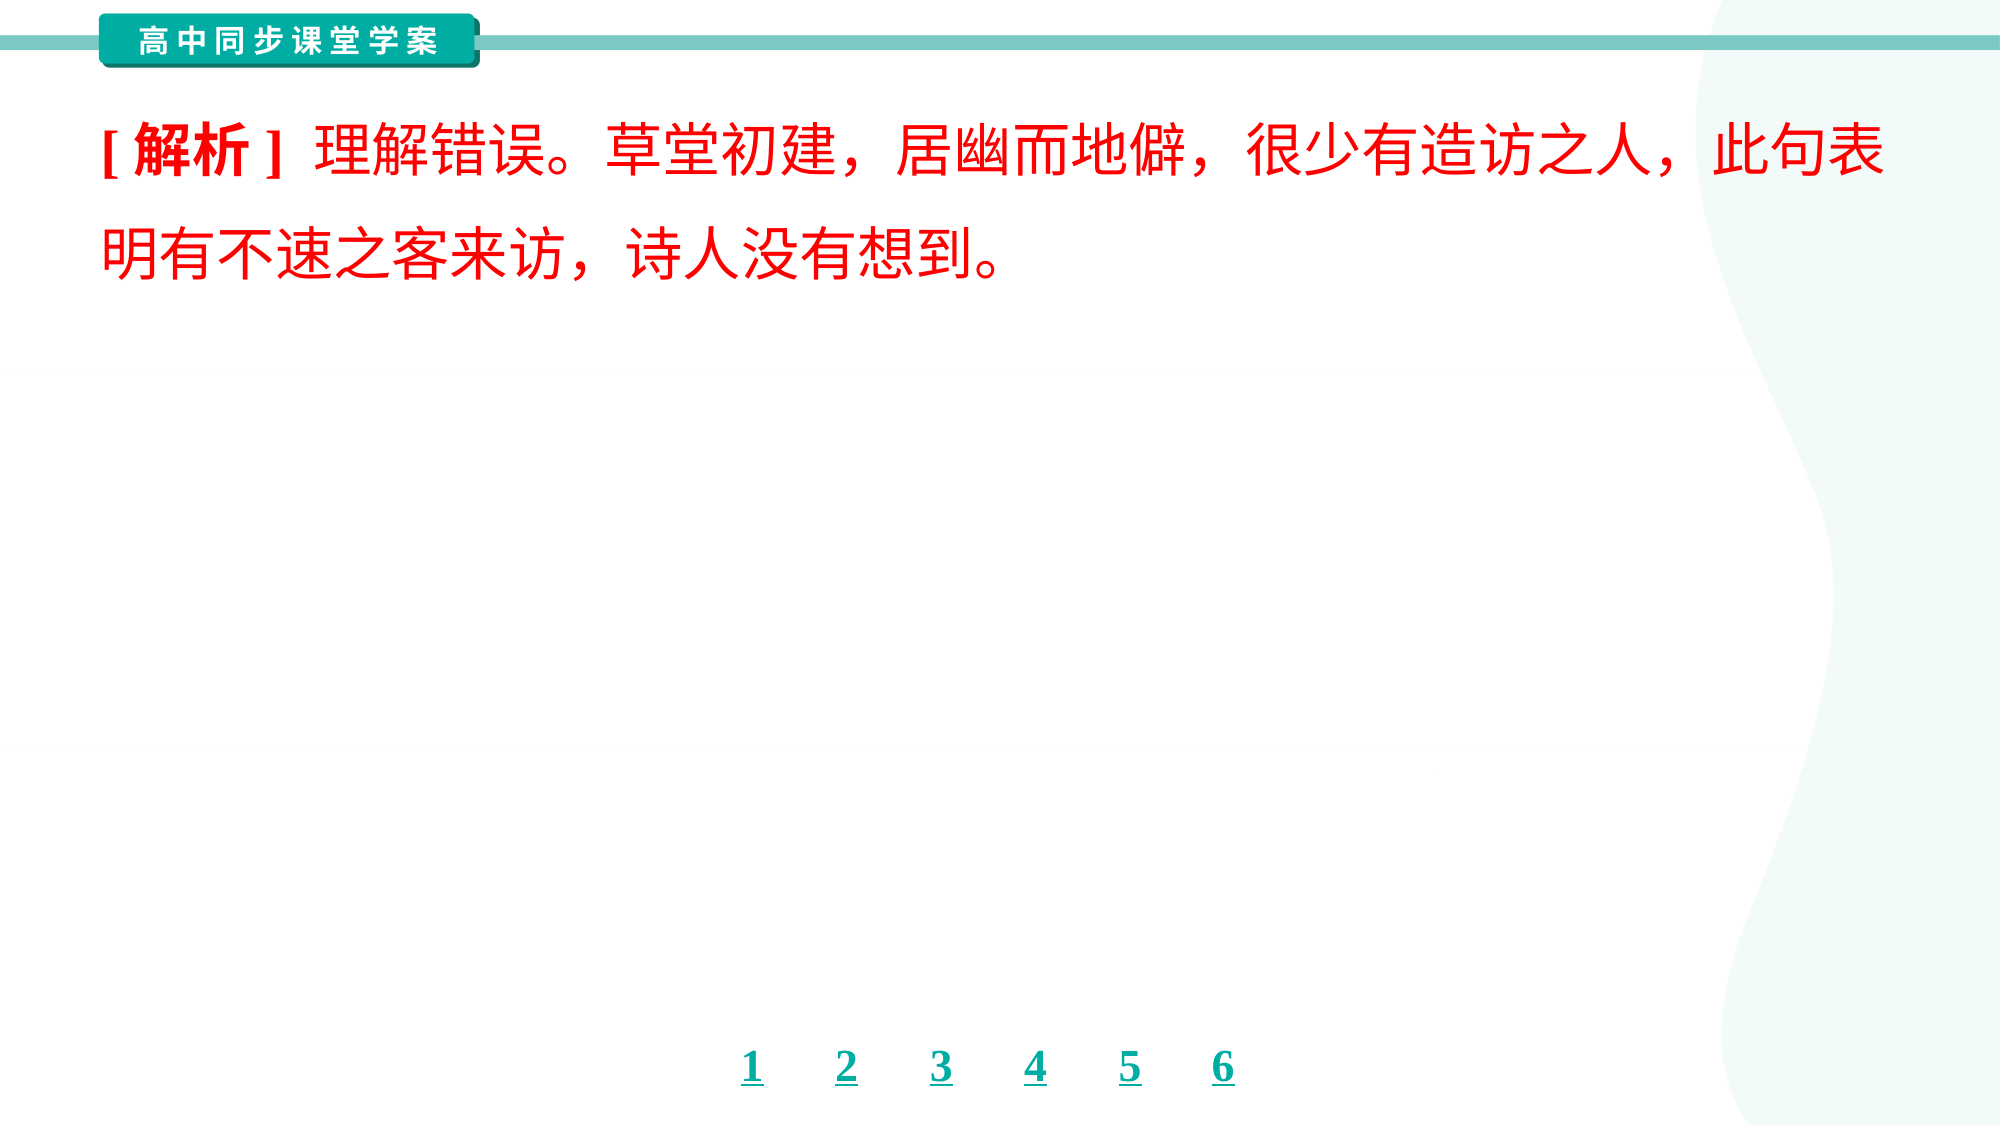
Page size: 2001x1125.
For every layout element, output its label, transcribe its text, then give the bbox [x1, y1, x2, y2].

picture [0, 0, 2000, 1125]
text_box [解析] 理解错误。草堂初建，居幽而地僻，很少有造访之人，此句表 明有不速之客来访，诗人没有想到。 [100, 76, 1899, 277]
